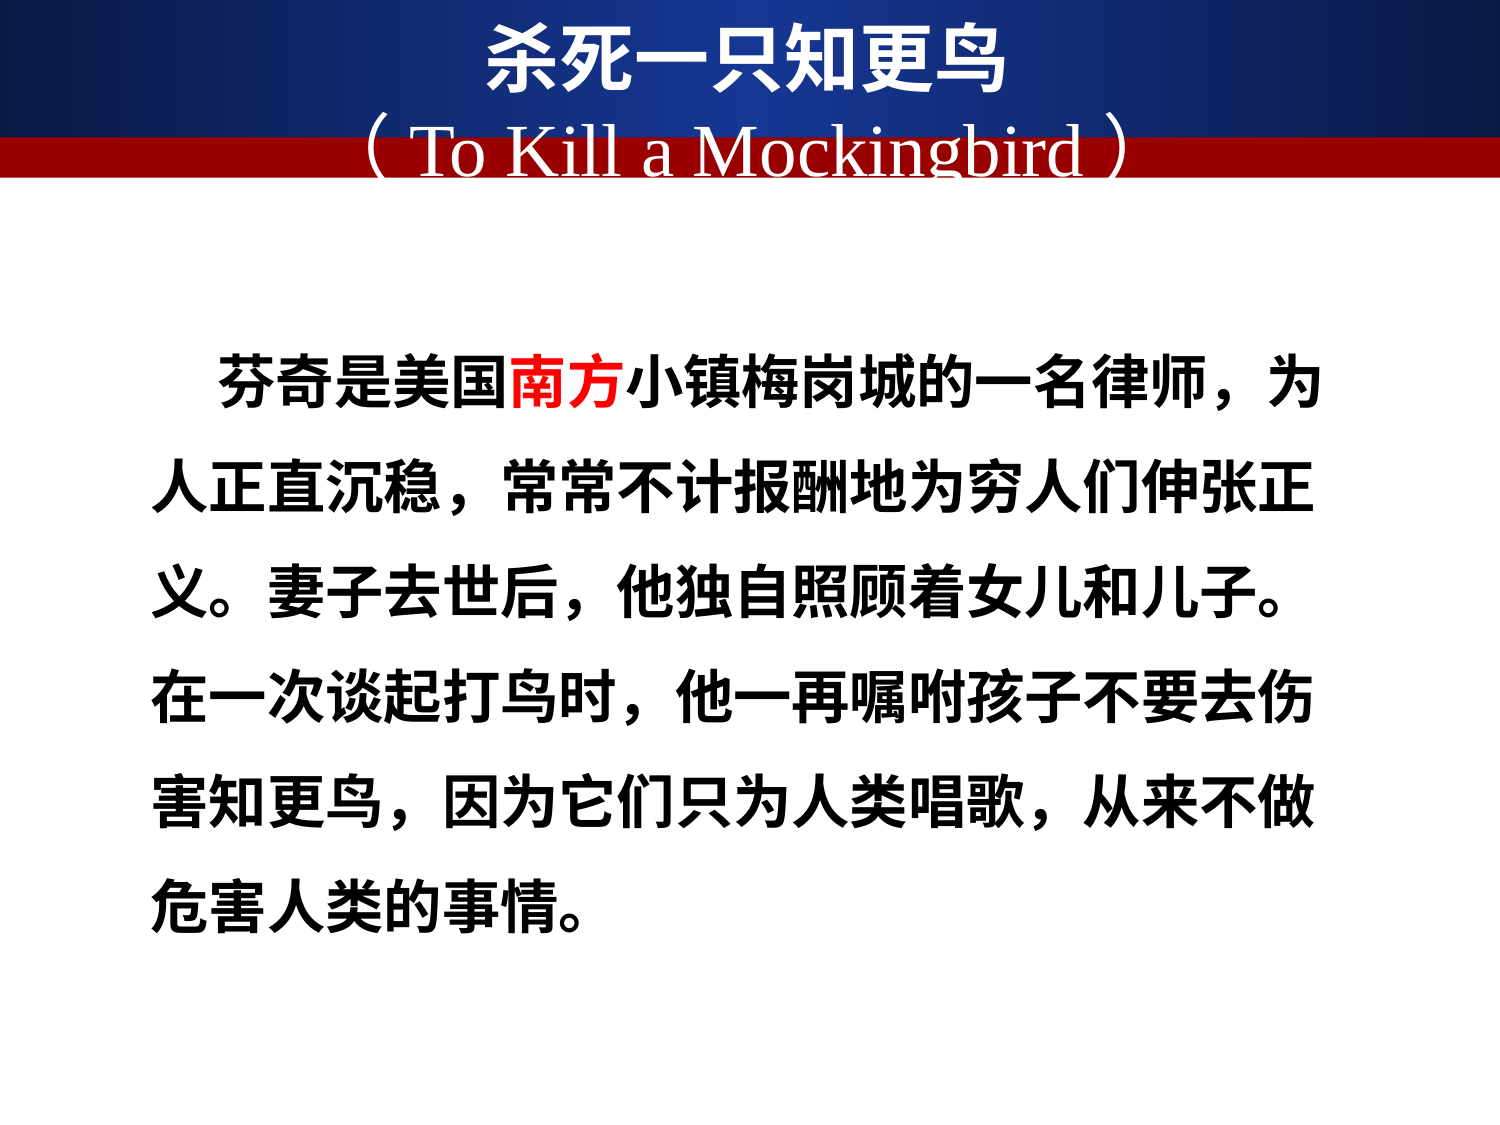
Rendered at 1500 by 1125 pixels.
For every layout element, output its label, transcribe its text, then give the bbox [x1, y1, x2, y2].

list 芬奇是美国南方小镇梅岗城的一名律师，为人正直沉稳，常常不计报酬地为穷人们伸张正义。妻子去世后，他独自照顾着女儿和儿子。在一次谈起打鸟时，他一再嘱咐孩子不要去伤害知更鸟，因为它们只为人类唱歌，从来不做危害人类的事情。 [135, 302, 1388, 965]
title 杀死一只知更鸟 （To Kill a Mockingbird） [53, 19, 1441, 185]
